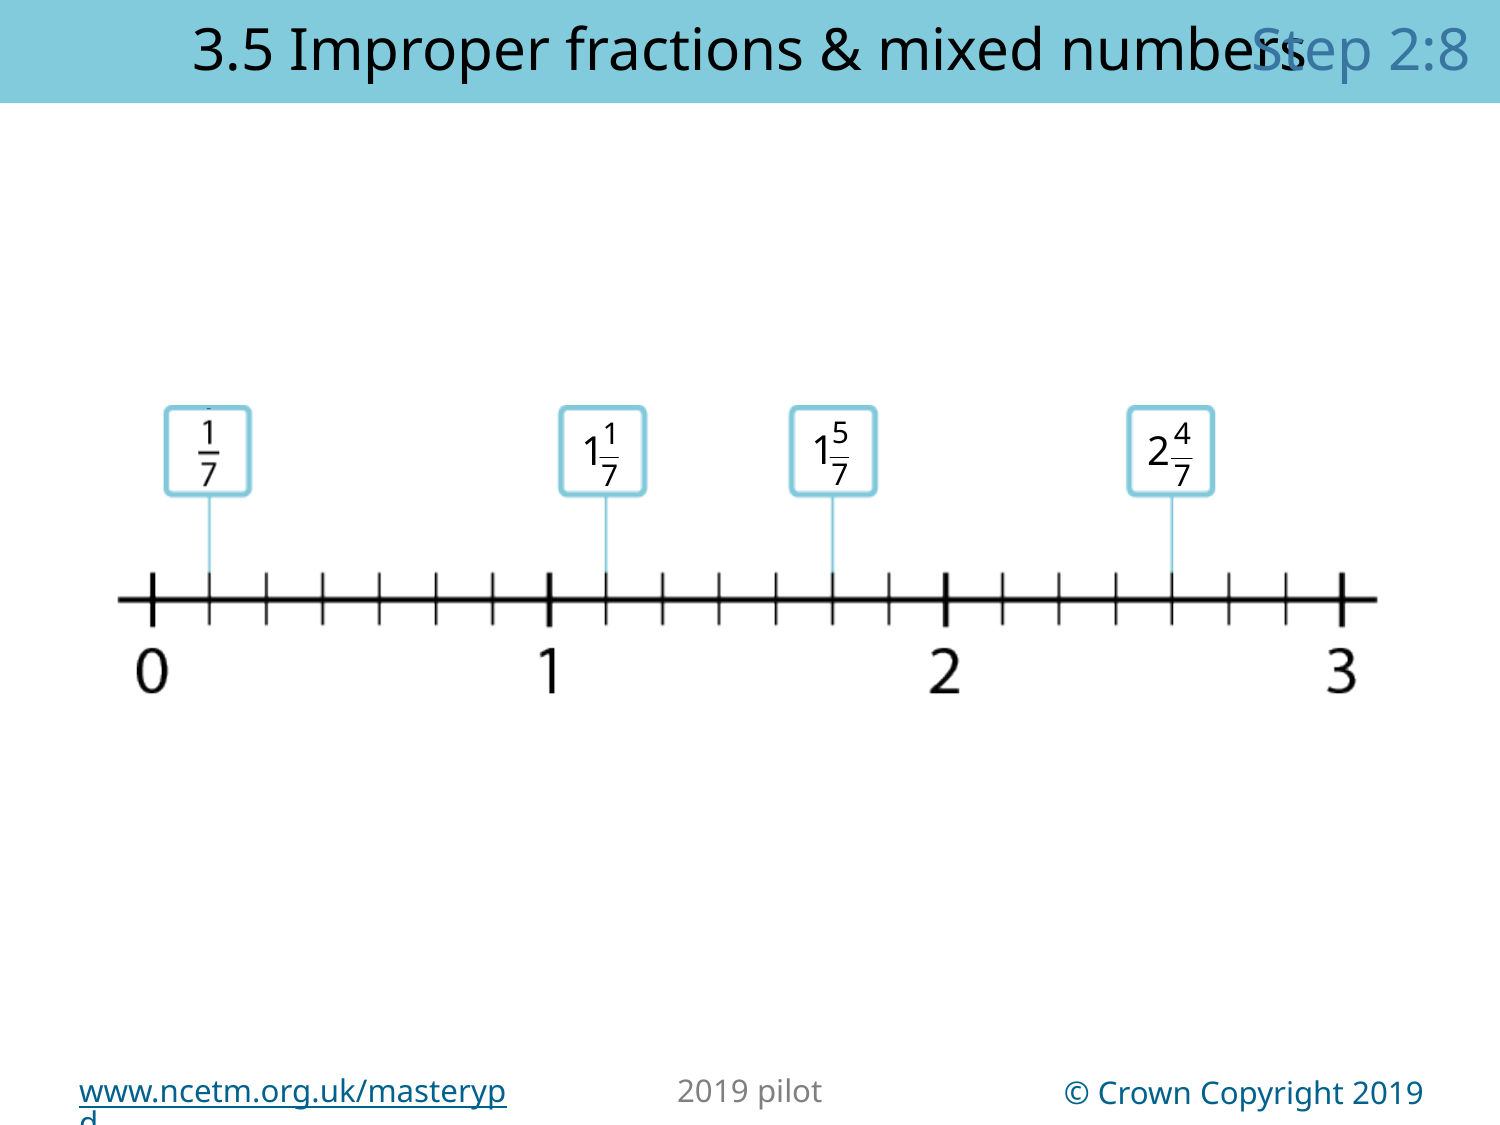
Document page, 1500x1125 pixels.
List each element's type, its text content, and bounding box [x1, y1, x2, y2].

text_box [582, 417, 623, 491]
list Step 2:8 [0, 0, 1500, 104]
picture [0, 405, 1500, 719]
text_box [1145, 417, 1198, 491]
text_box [812, 416, 853, 490]
